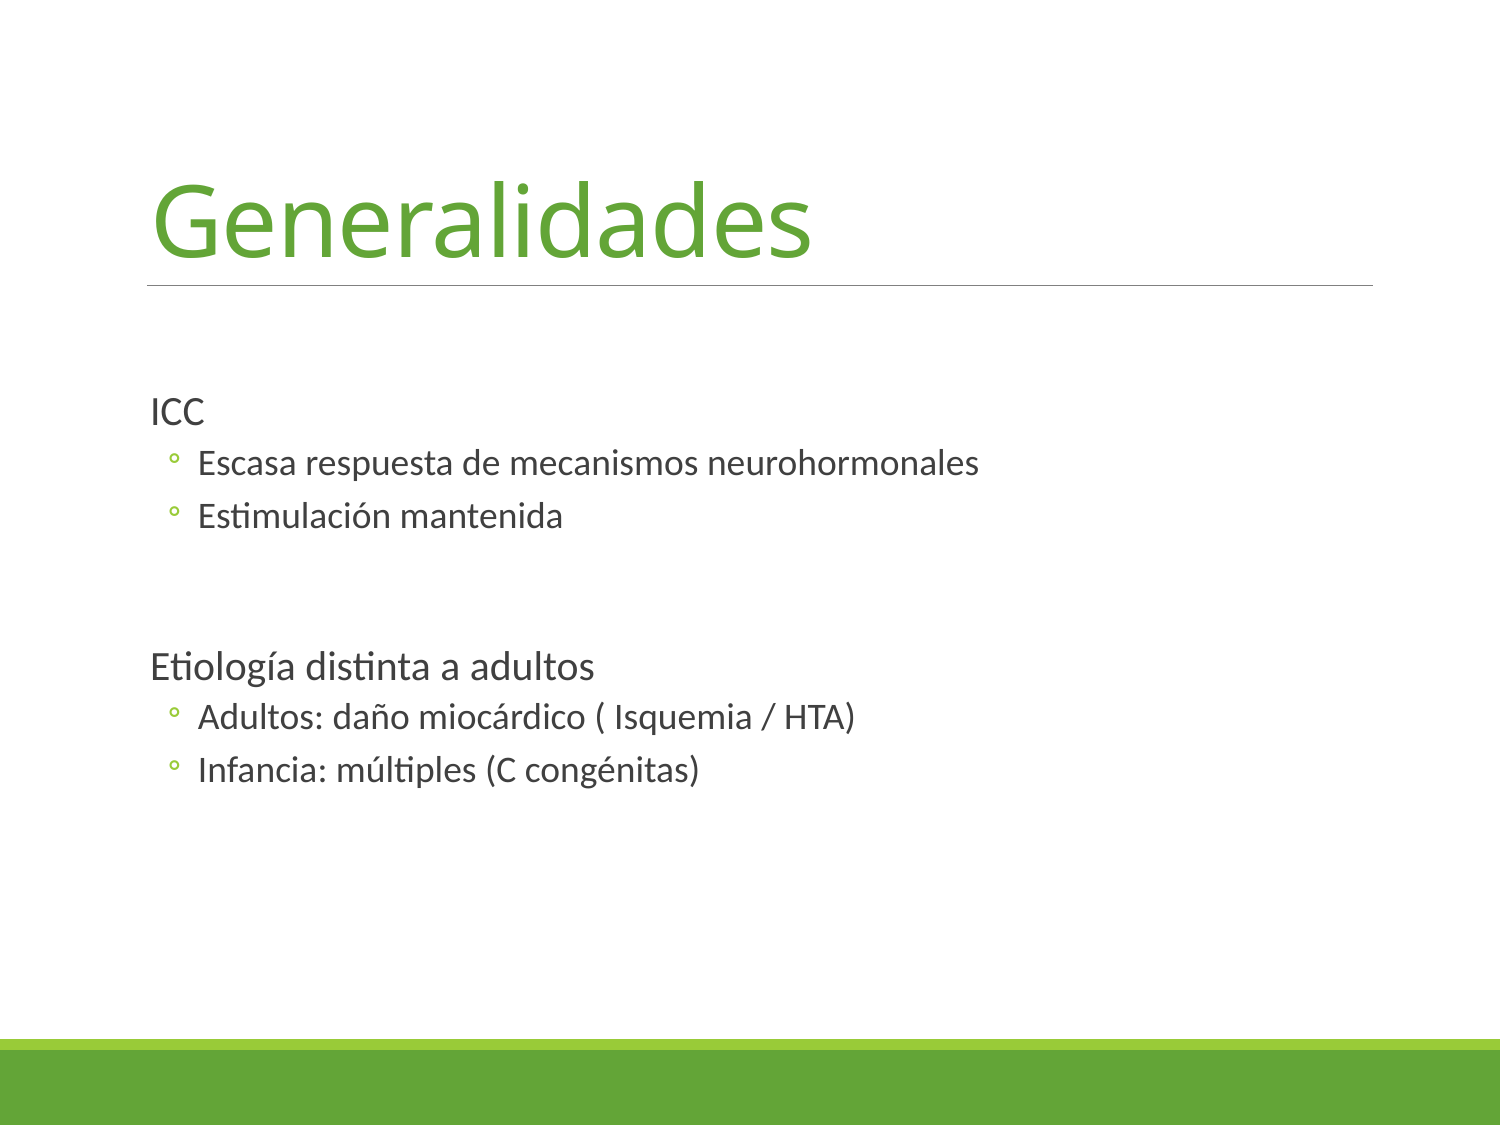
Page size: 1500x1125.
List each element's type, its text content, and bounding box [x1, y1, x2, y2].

list ICC Escasa respuesta de mecanismos neurohormonales Estimulación mantenida Etiología distinta a adultos Adultos: daño miocárdico ( Isquemia / HTA) Infancia: múltiples (C congénitas) [135, 302, 1373, 963]
title Generalidades [135, 47, 1373, 285]
